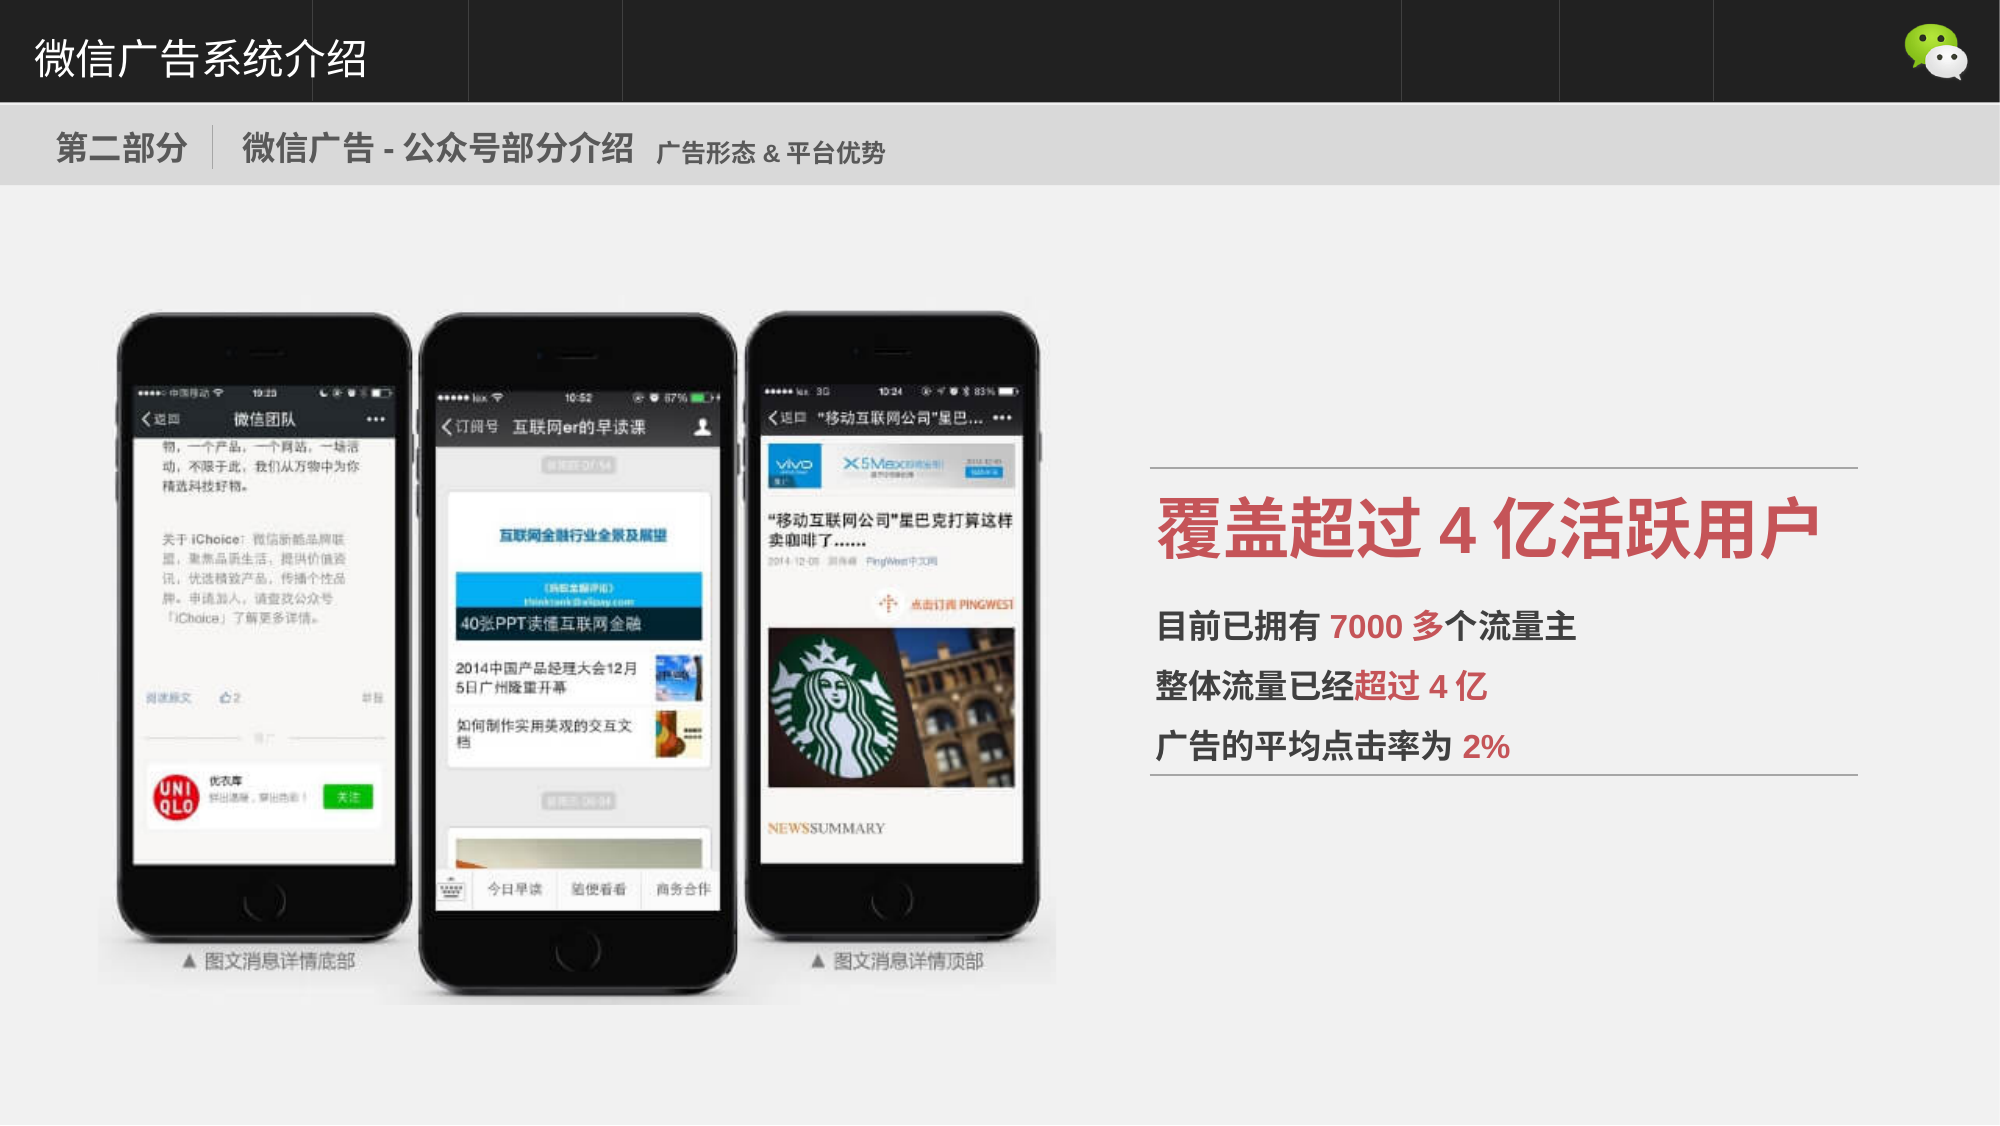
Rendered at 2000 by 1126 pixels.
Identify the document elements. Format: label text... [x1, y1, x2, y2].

title 微信广告-公众号部分介绍 [227, 119, 693, 176]
text_box 目前已拥有7000多个流量主 整体流量已经超过4亿 广告的平均点击率为2% [1140, 578, 1888, 773]
text_box 覆盖超过4亿活跃用户 [1141, 479, 1910, 575]
text_box 广告形态&平台优势 [641, 129, 981, 175]
picture [1890, 12, 1980, 97]
list 微信广告系统介绍 [19, 19, 882, 98]
picture [97, 295, 1057, 1005]
list 第二部分 [40, 119, 209, 176]
